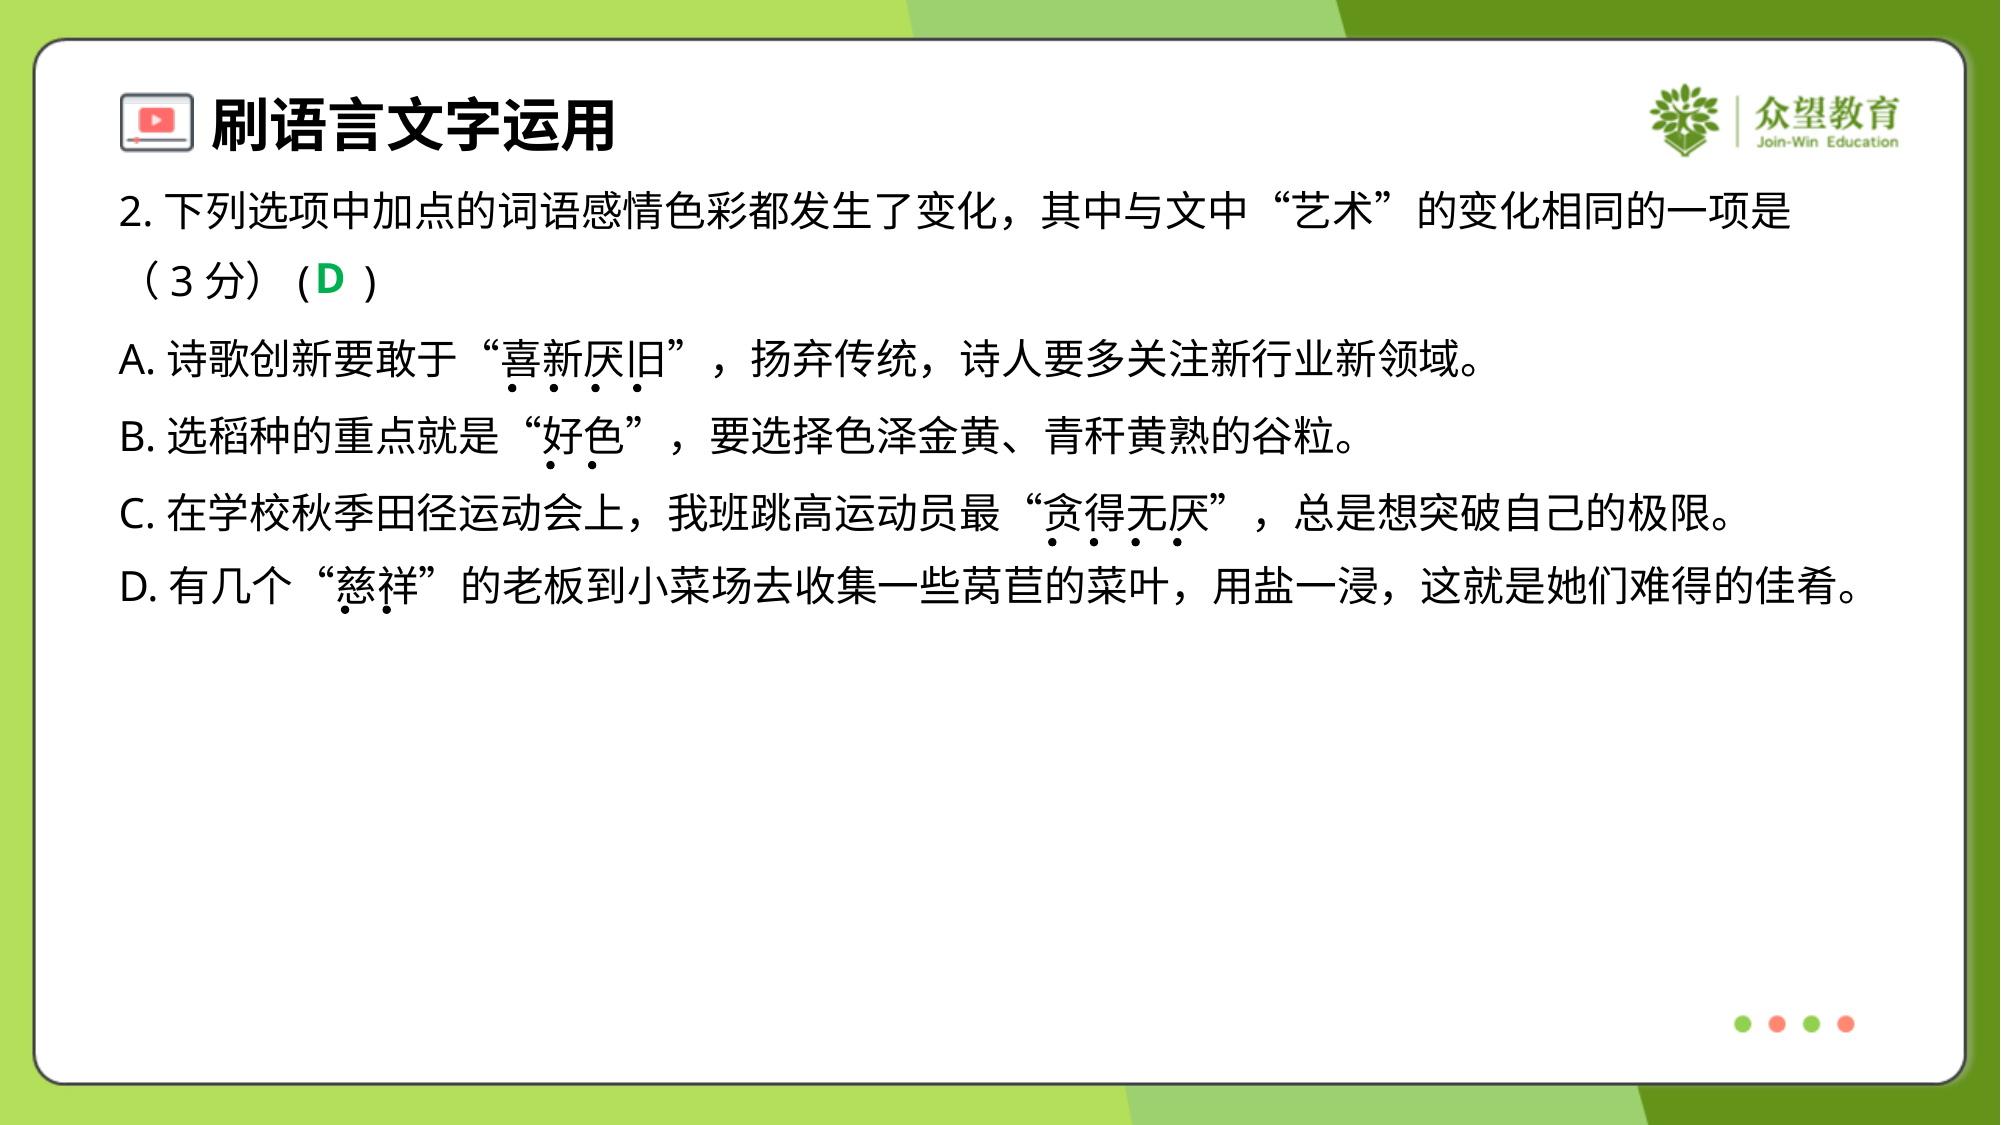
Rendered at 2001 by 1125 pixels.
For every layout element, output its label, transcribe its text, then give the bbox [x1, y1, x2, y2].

text_box [1173, 537, 1182, 547]
text_box [1131, 537, 1140, 547]
picture [0, 0, 2000, 1125]
text_box [1048, 537, 1057, 547]
text_box [546, 460, 555, 470]
text_box 2.下列选项中加点的词语感情色彩都发生了变化，其中与文中“艺术”的变化相同的一项是 （3分）( ) [118, 159, 1883, 298]
text_box [340, 605, 350, 614]
text_box [591, 383, 600, 393]
text_box D [298, 231, 362, 296]
text_box [549, 383, 559, 393]
text_box [382, 605, 391, 614]
text_box [1089, 537, 1099, 547]
text_box [587, 460, 597, 470]
text_box A.诗歌创新要敢于“喜新厌旧”，扬弃传统，诗人要多关注新行业新领域。 B.选稻种的重点就是“好色”，要选择色泽金黄、青秆黄熟的谷粒。 C.在学校秋季田径运动会上，我班跳高运动员最“贪得无厌”，总是想突破自己的极限。 D.有几个“慈祥”的老板到小菜场去收集一些莴苣的菜叶，用盐一浸，这就是她们难得的佳肴。 [118, 307, 1883, 603]
text_box [633, 383, 642, 393]
text_box [507, 383, 517, 393]
